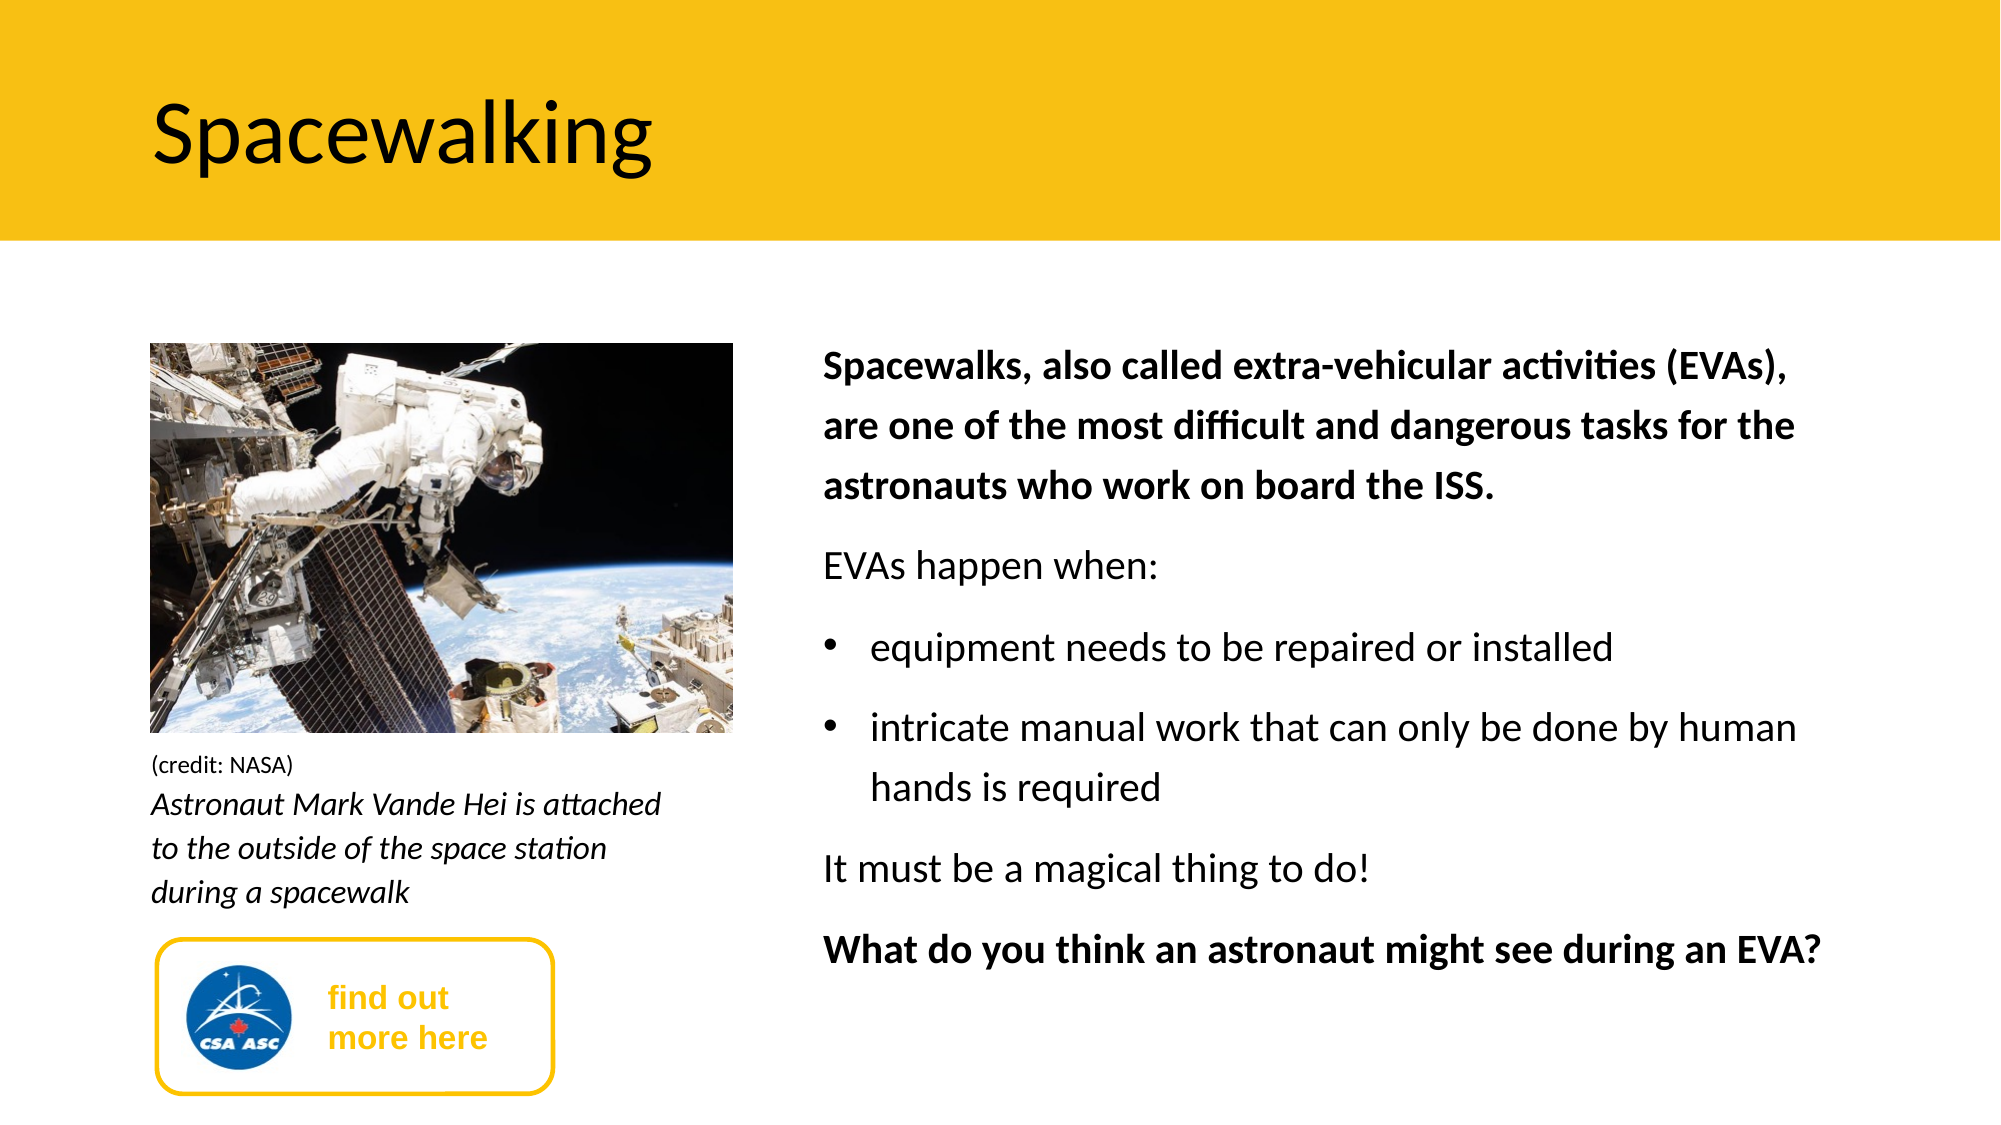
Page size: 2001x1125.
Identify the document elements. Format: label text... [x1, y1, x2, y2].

text_box (credit: NASA) Astronaut Mark Vande Hei is attached to the outside of the space station during a spacewalk [136, 737, 701, 936]
text_box [156, 939, 553, 1094]
text_box find out more here [312, 968, 506, 1065]
picture [149, 342, 734, 734]
picture [181, 961, 295, 1075]
title Spacewalking [137, 54, 1863, 213]
text_box Spacewalks, also called extra-vehicular activities (EVAs), are one of the most difficult and dangerous tasks for the astronauts who work on board the ISS. EVAs happen when: equipment needs to be repaired or installed intricate manual work that can only be done by human hands is required It must be a magical thing to do! What do you think an astronaut might see during an EVA? [808, 320, 1867, 1004]
